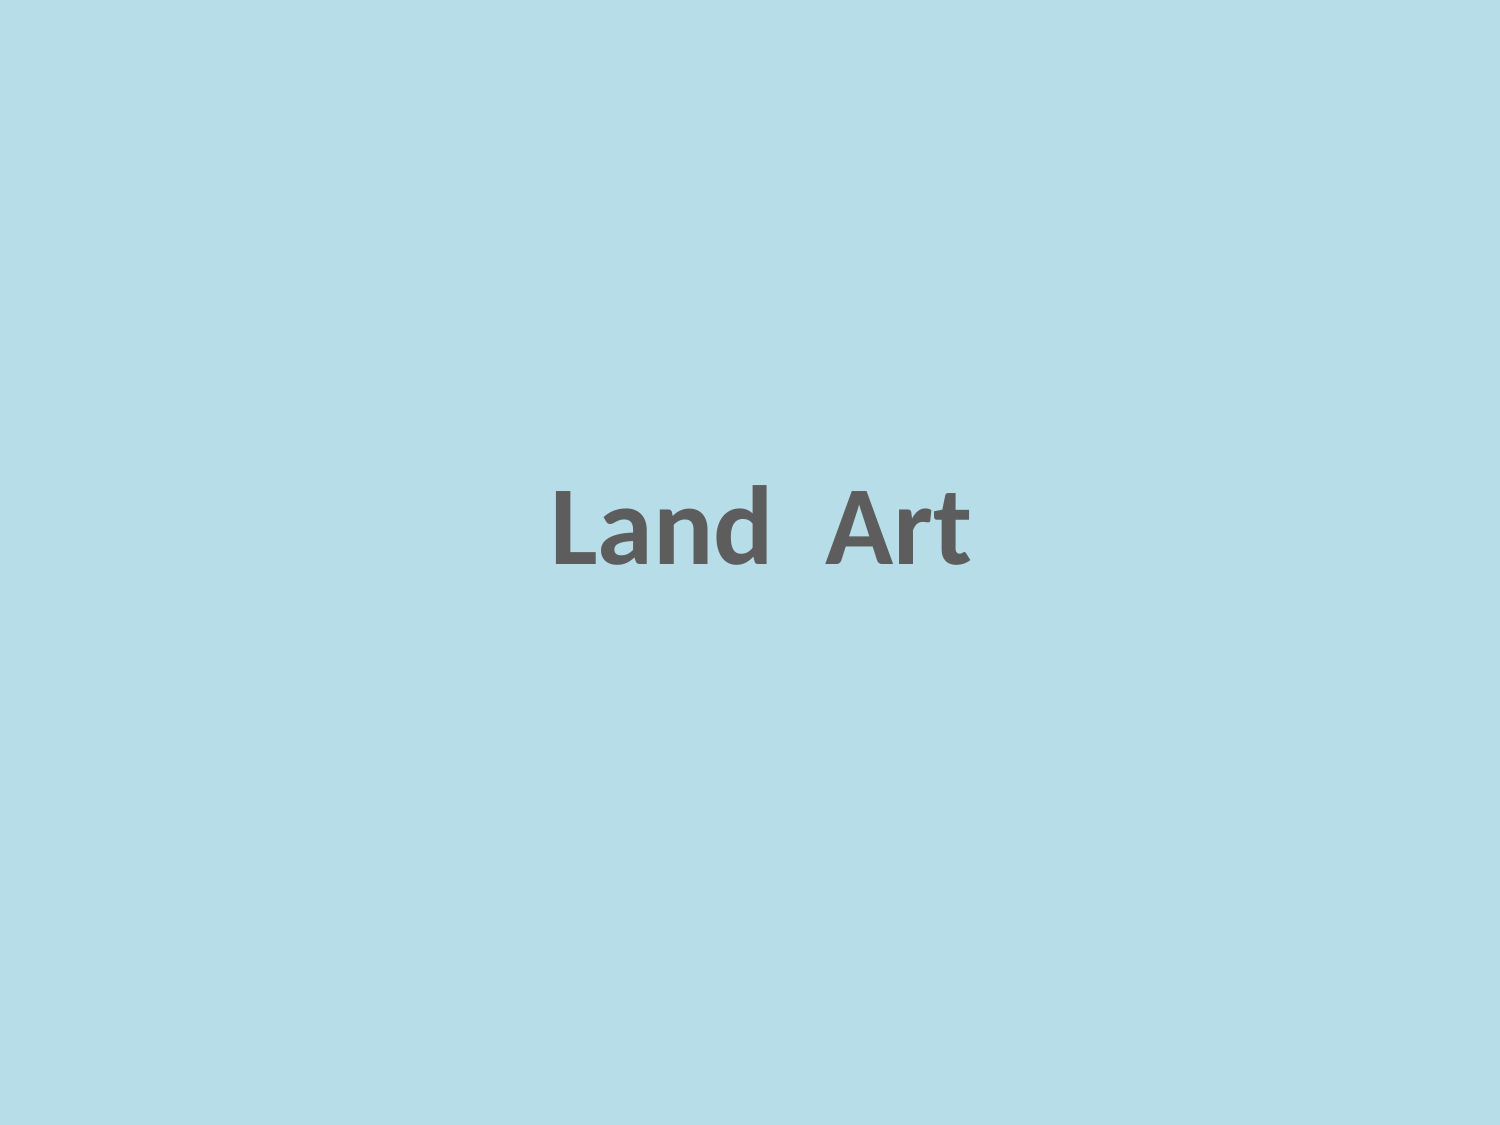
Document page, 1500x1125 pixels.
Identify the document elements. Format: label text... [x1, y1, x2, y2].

text_box Land Art [490, 444, 1033, 595]
